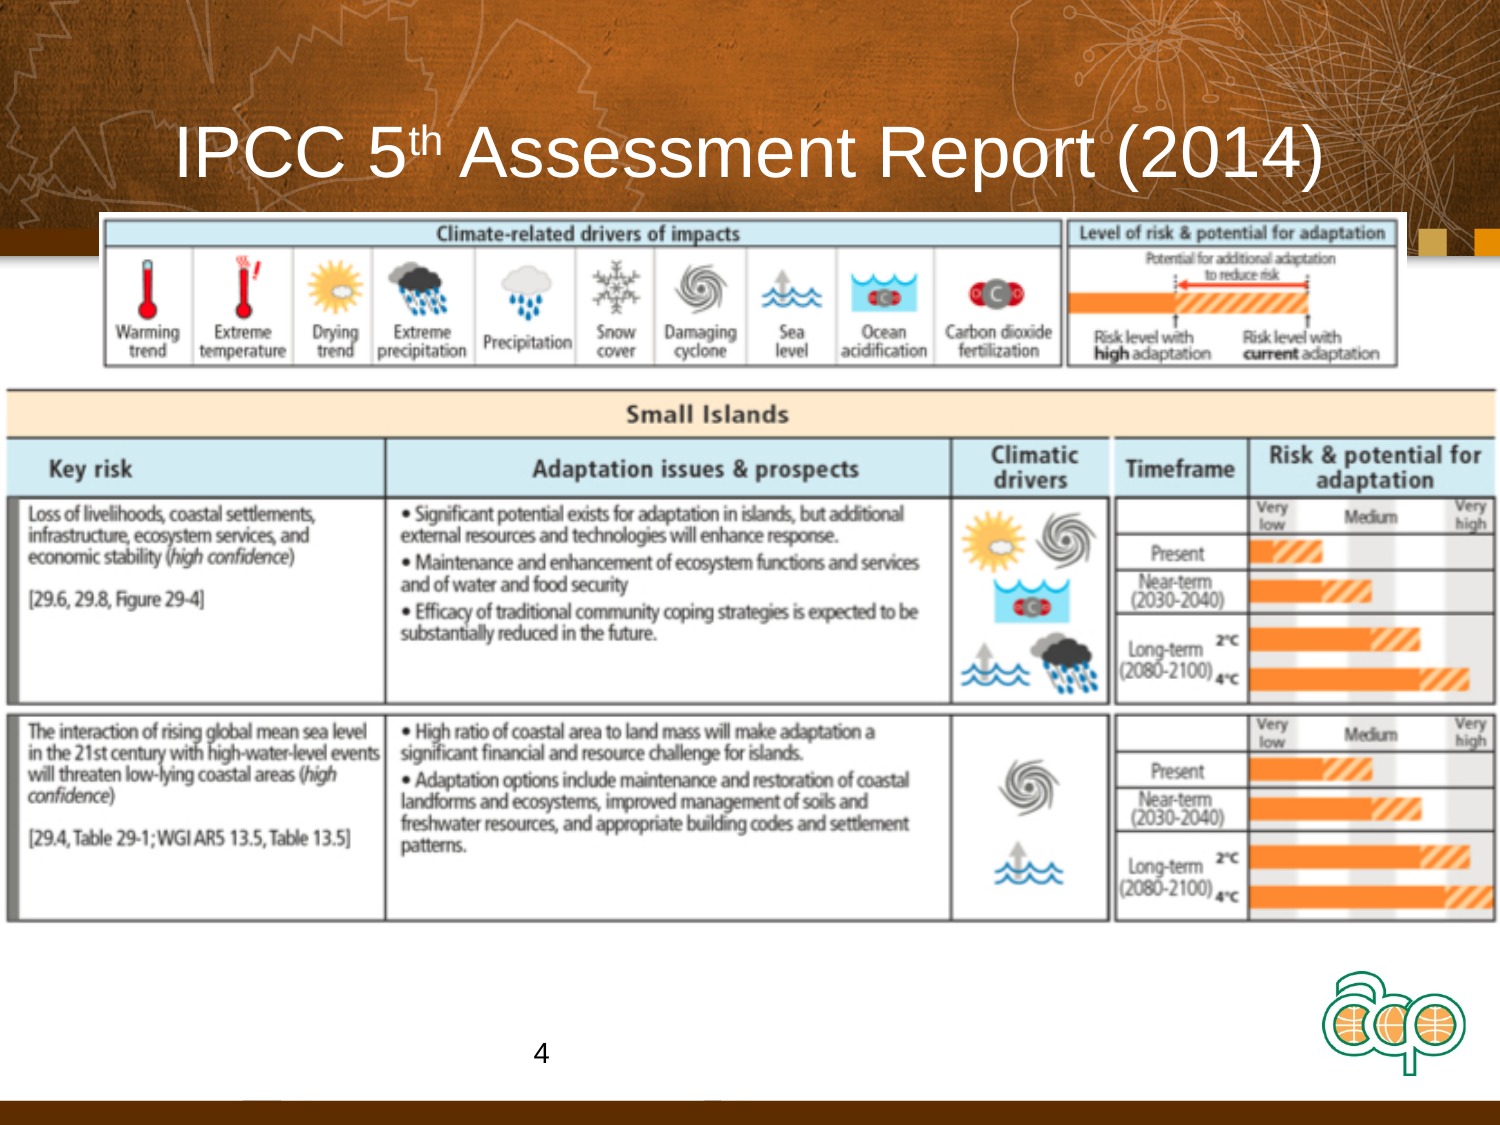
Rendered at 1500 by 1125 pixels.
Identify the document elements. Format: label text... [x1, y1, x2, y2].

slide_number 4 [518, 1027, 869, 1071]
title IPCC 5th Assessment Report (2014) [74, 62, 1426, 234]
picture [0, 0, 1500, 1125]
